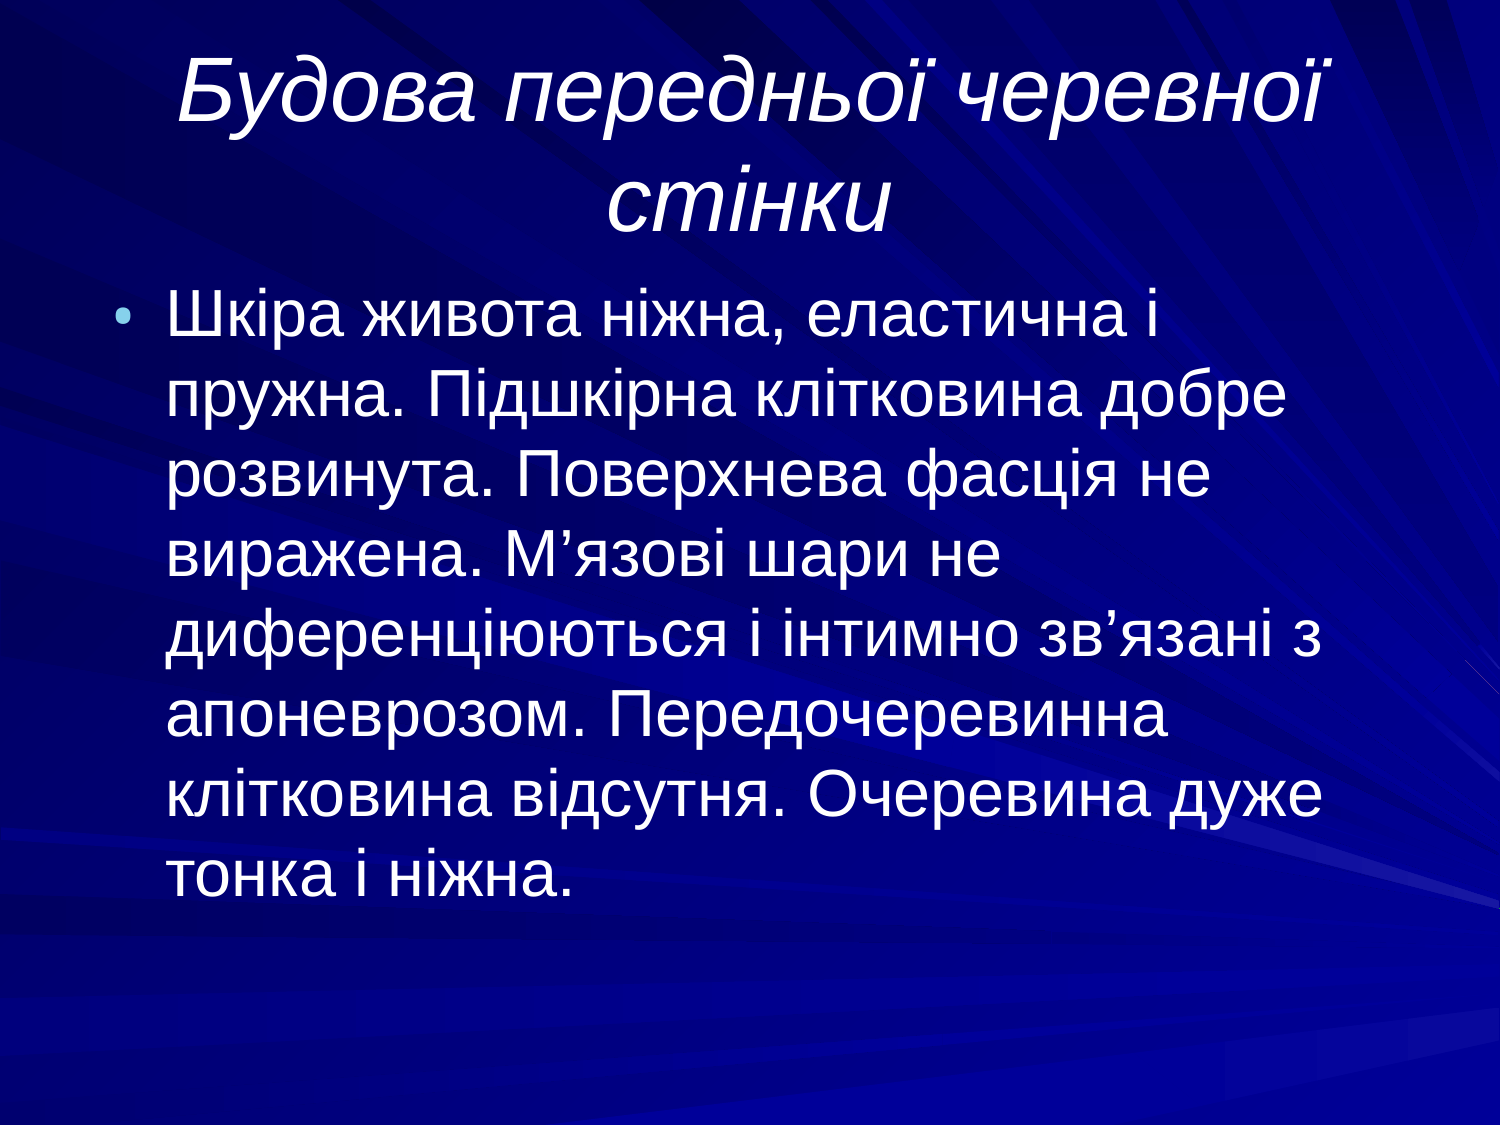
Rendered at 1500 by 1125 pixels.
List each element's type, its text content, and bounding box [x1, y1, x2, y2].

title Будова передньої черевної стінки [75, 45, 1425, 234]
list Шкіра живота ніжна, еластична і пружна. Підшкірна клітковина добре розвинута. Поверхнева фасція не виражена. М’язові шари не диференціюються і інтимно зв’язані з апоневрозом. Передочеревинна клітковина відсутня. Очеревина дуже тонка і ніжна. [75, 262, 1425, 1006]
